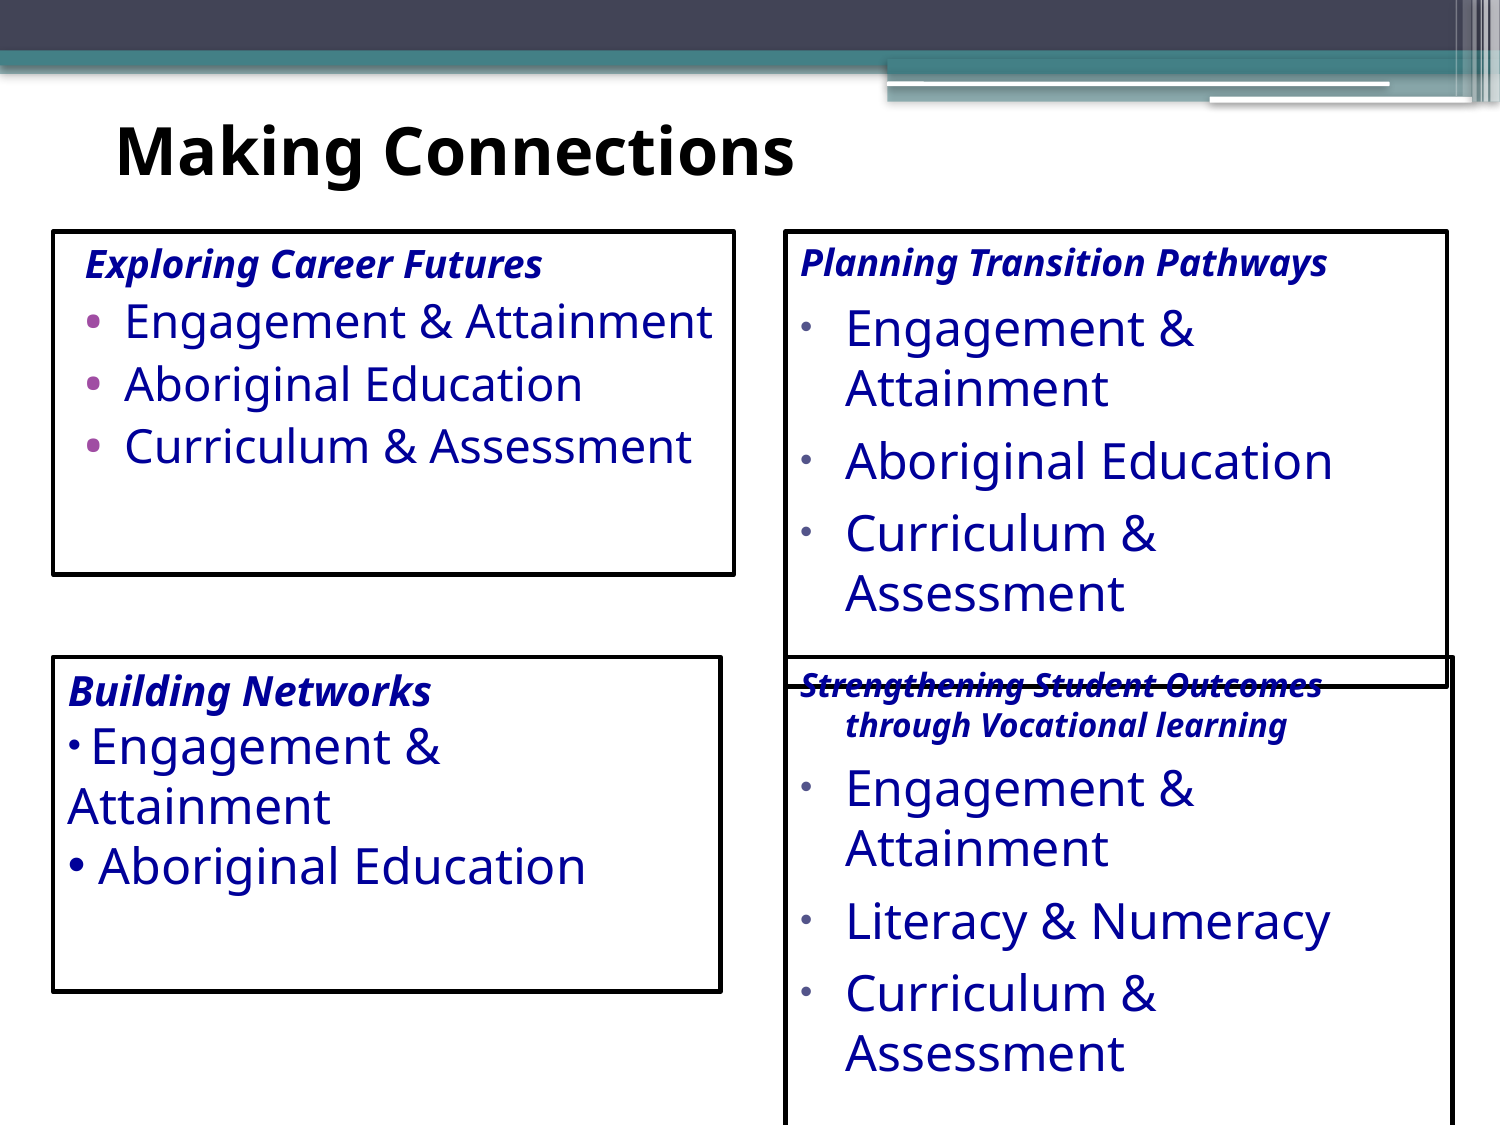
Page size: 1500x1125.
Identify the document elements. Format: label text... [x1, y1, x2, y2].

text_box Planning Transition Pathways Engagement & Attainment Aboriginal Education Curriculum & Assessment [785, 231, 1447, 656]
list Exploring Career Futures Engagement & Attainment Aboriginal Education Curriculum & Assessment [53, 231, 734, 575]
text_box Building Networks Engagement & Attainment Aboriginal Education [53, 656, 721, 992]
text_box Strengthening Student Outcomes through Vocational learning Engagement & Attainment Literacy & Numeracy Curriculum & Assessment [785, 656, 1453, 1125]
text_box Making Connections [100, 101, 1371, 197]
